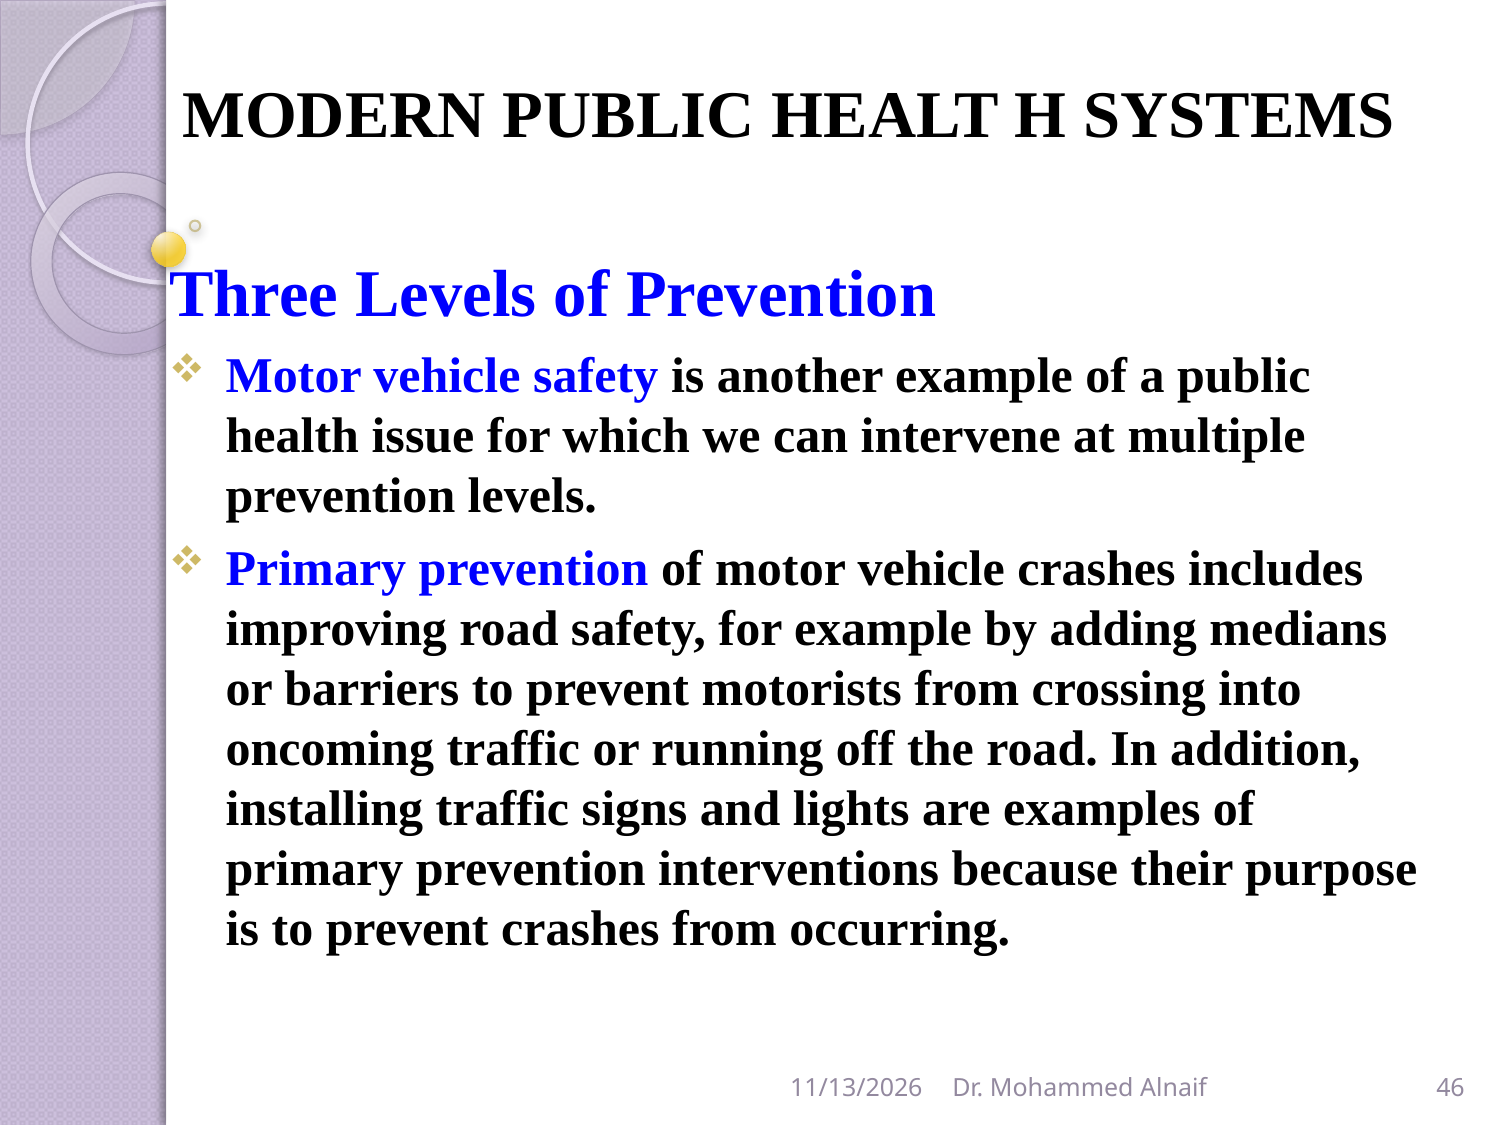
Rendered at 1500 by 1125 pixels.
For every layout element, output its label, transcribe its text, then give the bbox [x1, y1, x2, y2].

title MODERN PUBLIC HEALT H SYSTEMS [137, 62, 1413, 159]
subtitle Three Levels of Prevention Motor vehicle safety is another example of a public health issue for which we can intervene at multiple prevention levels. Primary prevention of motor vehicle crashes includes improving road safety, for example by adding medians or barriers to prevent motorists from crossing into oncoming traffic or running off the road. In addition, installing traffic signs and lights are examples of primary prevention interventions because their purpose is to prevent crashes from occurring. [150, 249, 1450, 1025]
slide_number 46 [1413, 1034, 1488, 1113]
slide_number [587, 1034, 937, 1113]
footer Dr. Mohammed Alnaif [937, 1034, 1413, 1113]
